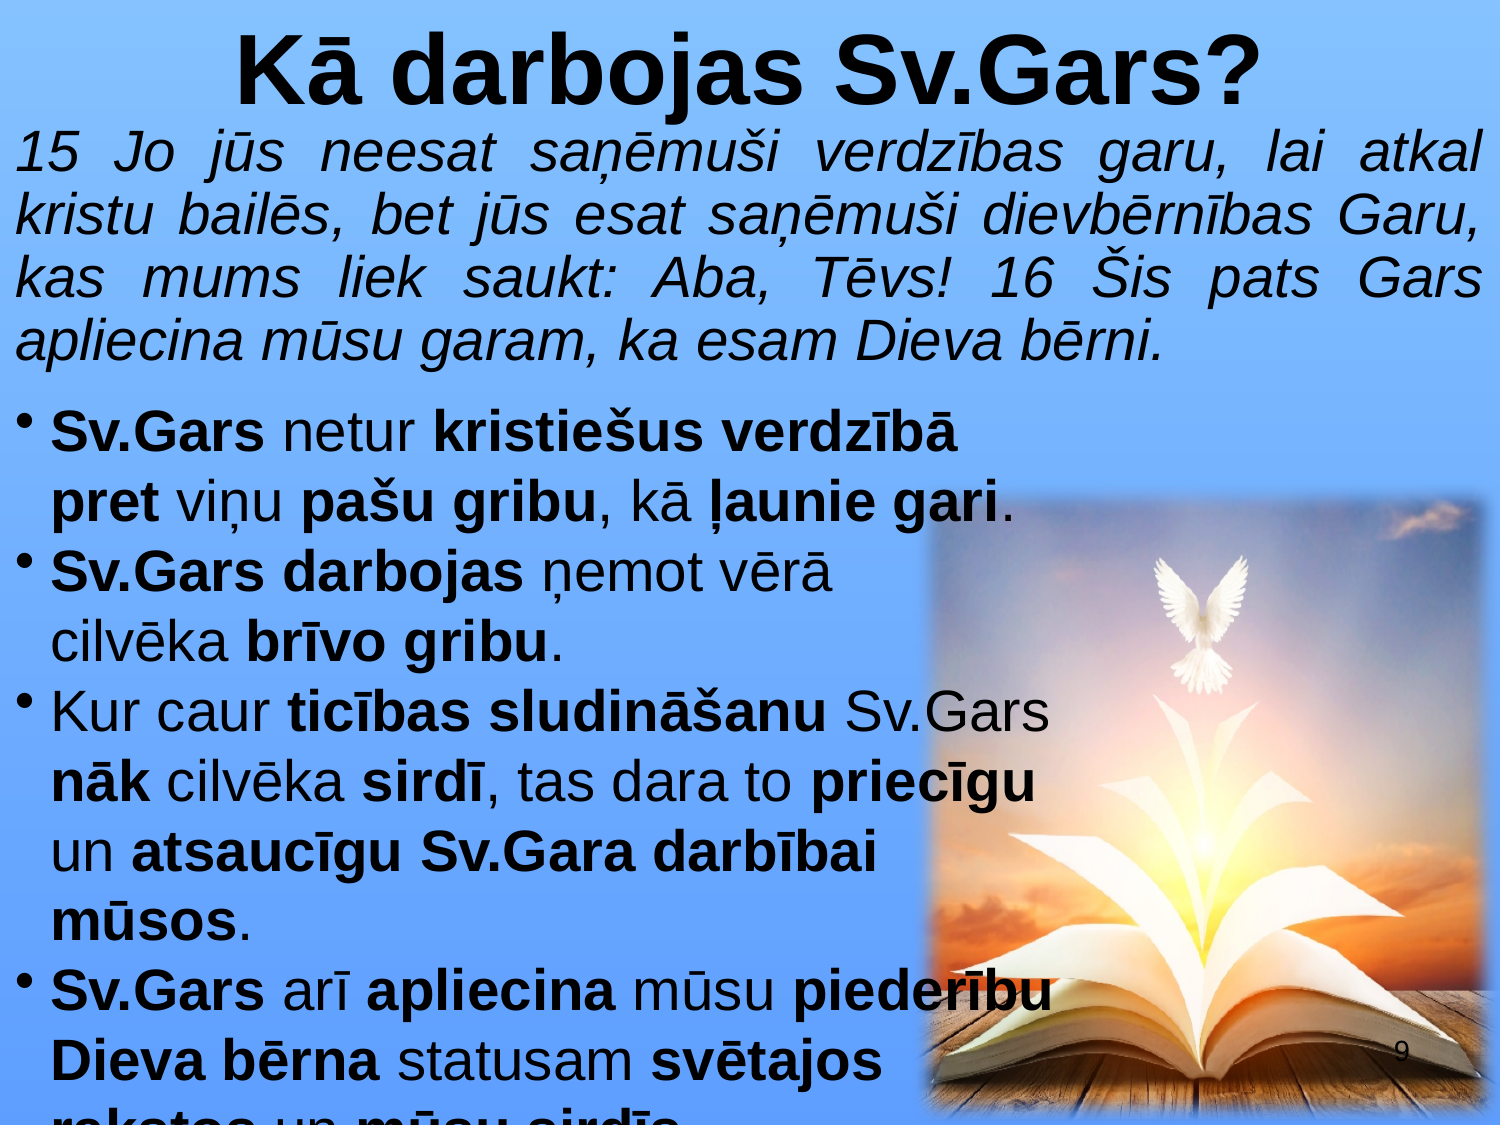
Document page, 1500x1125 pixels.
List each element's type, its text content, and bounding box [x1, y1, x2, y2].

title Kā darbojas Sv.Gars? [0, 0, 1500, 153]
text_box Sv.Gars netur kristiešus verdzībā pret viņu pašu gribu, kā ļaunie gari. Sv.Gars darbojas ņemot vērā cilvēka brīvo gribu. Kur caur ticības sludināšanu Sv.Gars nāk cilvēka sirdī, tas dara to priecīgu un atsaucīgu Sv.Gara darbībai mūsos. Sv.Gars arī apliecina mūsu piederību Dieva bērna statusam svētajos rakstos un mūsu sirdīs. [0, 385, 1093, 1125]
picture [912, 480, 1500, 1125]
list 15 Jo jūs neesat saņēmuši verdzības garu, lai atkal kristu bailēs, bet jūs esat saņēmuši dievbērnības Garu, kas mums liek saukt: Aba, Tēvs! 16 Šis pats Gars apliecina mūsu garam, ka esam Dieva bērni. [0, 153, 1500, 292]
